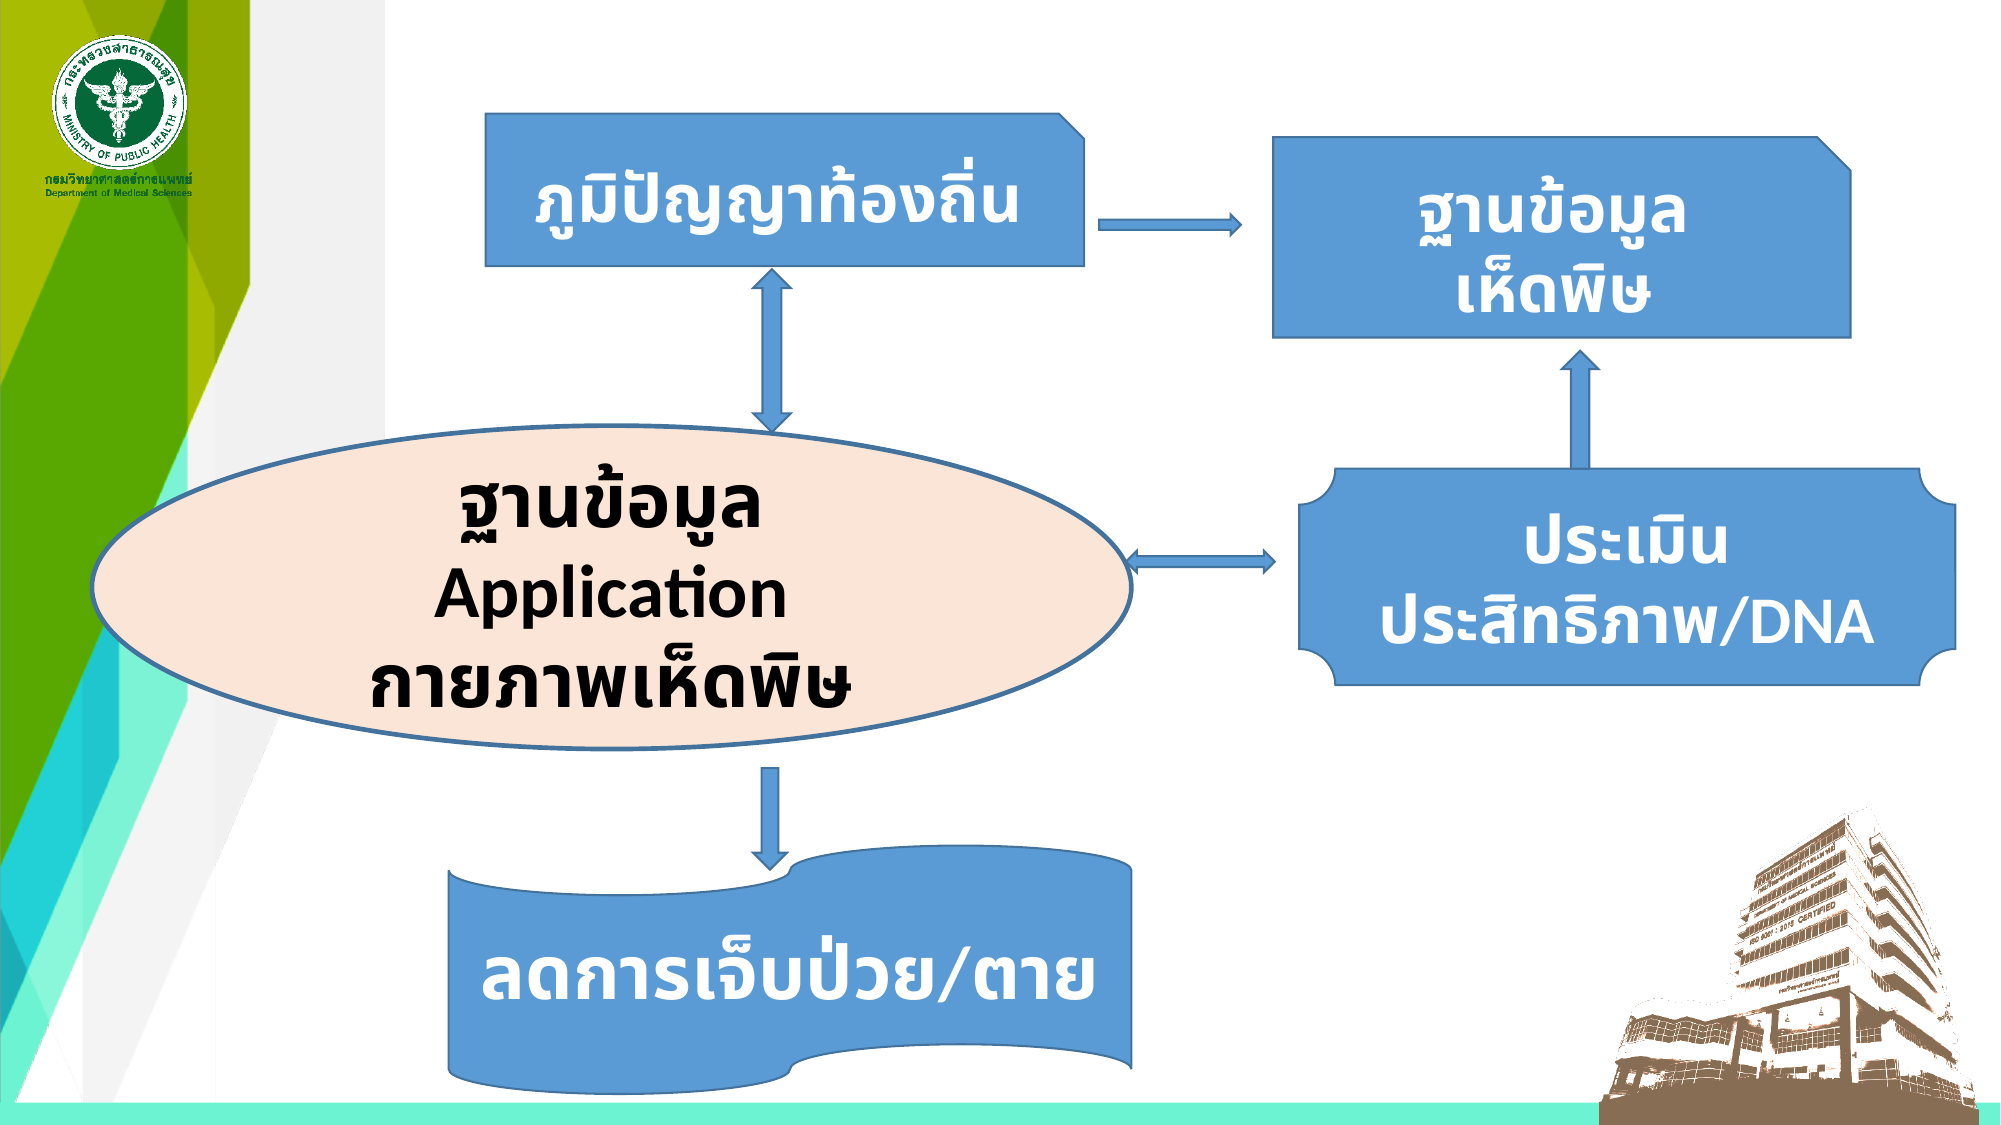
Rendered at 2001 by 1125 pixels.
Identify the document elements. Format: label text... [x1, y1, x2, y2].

text_box ฐานข้อมูล เห็ดพิษ [1272, 136, 1852, 339]
text_box ภูมิปัญญาท้องถิ่น [484, 112, 1086, 268]
text_box [1559, 349, 1601, 470]
text_box ประเมินประสิทธิภาพ/DNA [1298, 467, 1957, 687]
text_box [1124, 548, 1277, 575]
text_box [750, 267, 794, 434]
text_box ฐานข้อมูล Application กายภาพเห็ดพิษ [90, 424, 1133, 751]
picture [1599, 805, 1979, 1125]
text_box ลดการเจ็บป่วย/ตาย [447, 844, 1133, 1096]
text_box [1098, 211, 1243, 238]
picture [0, 1, 385, 1102]
text_box [750, 767, 790, 872]
